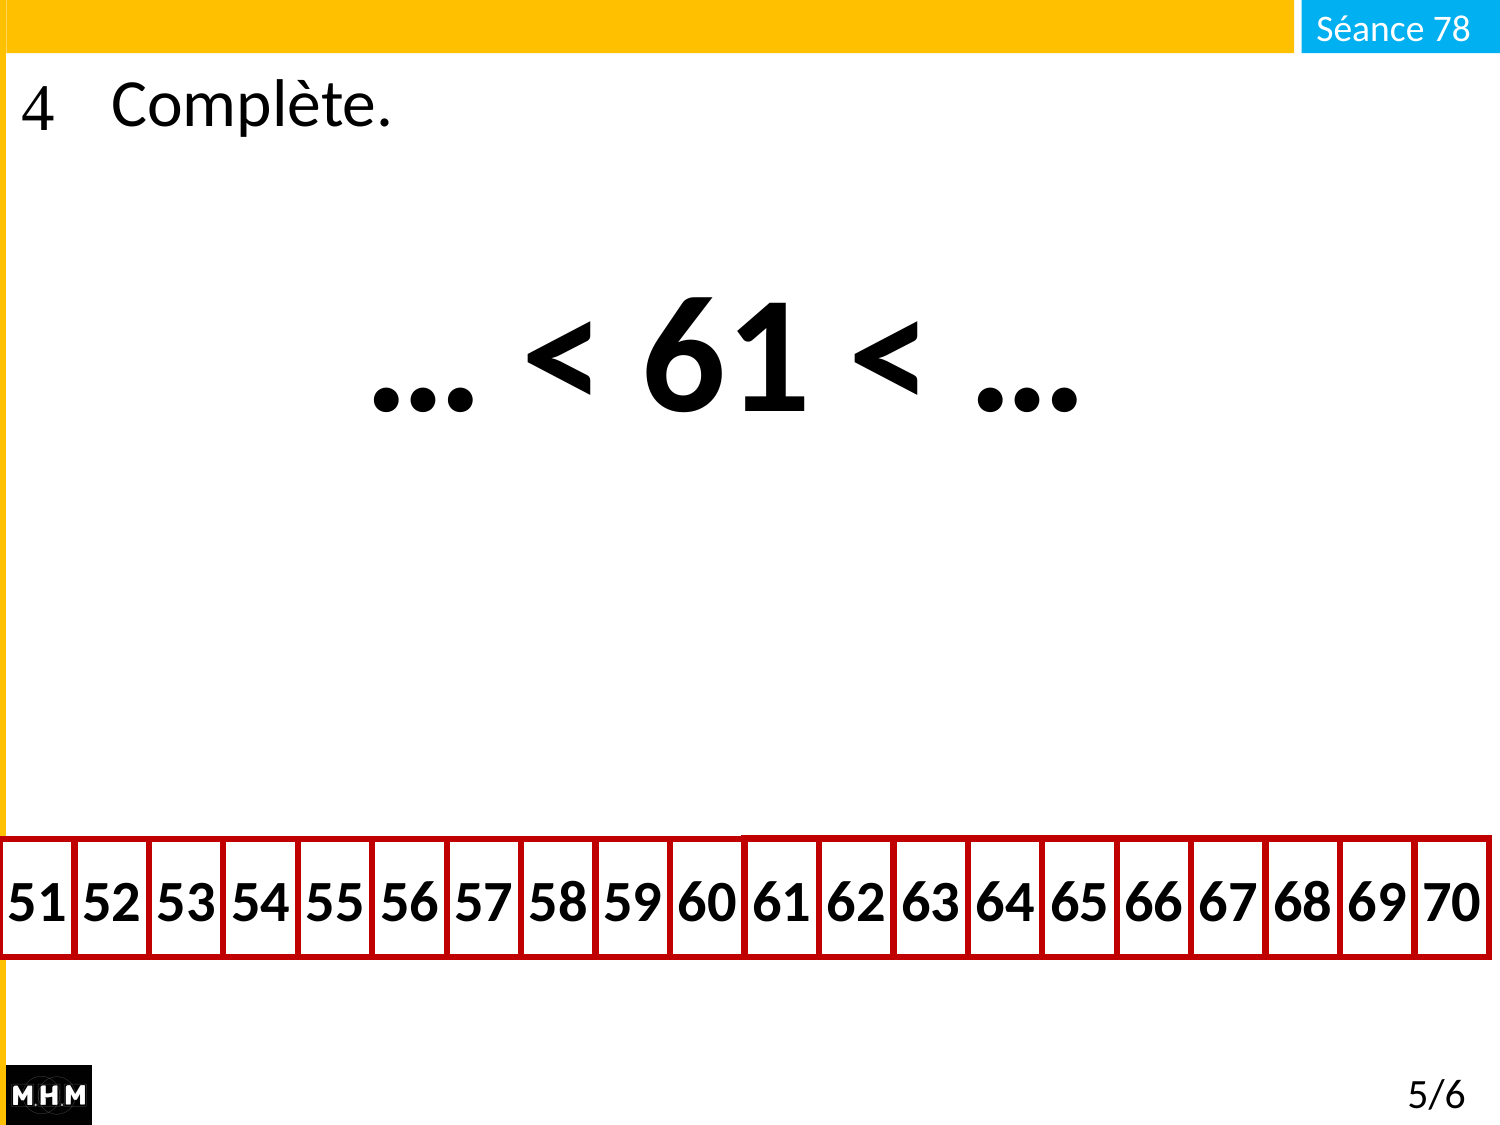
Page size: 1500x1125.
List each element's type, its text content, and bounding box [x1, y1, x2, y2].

text_box … < 61 < … [348, 237, 1105, 453]
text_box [0, 838, 744, 958]
picture [6, 1065, 92, 1125]
list 5/6 [1373, 1064, 1500, 1125]
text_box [744, 838, 1489, 958]
title Complète. [96, 60, 1391, 149]
